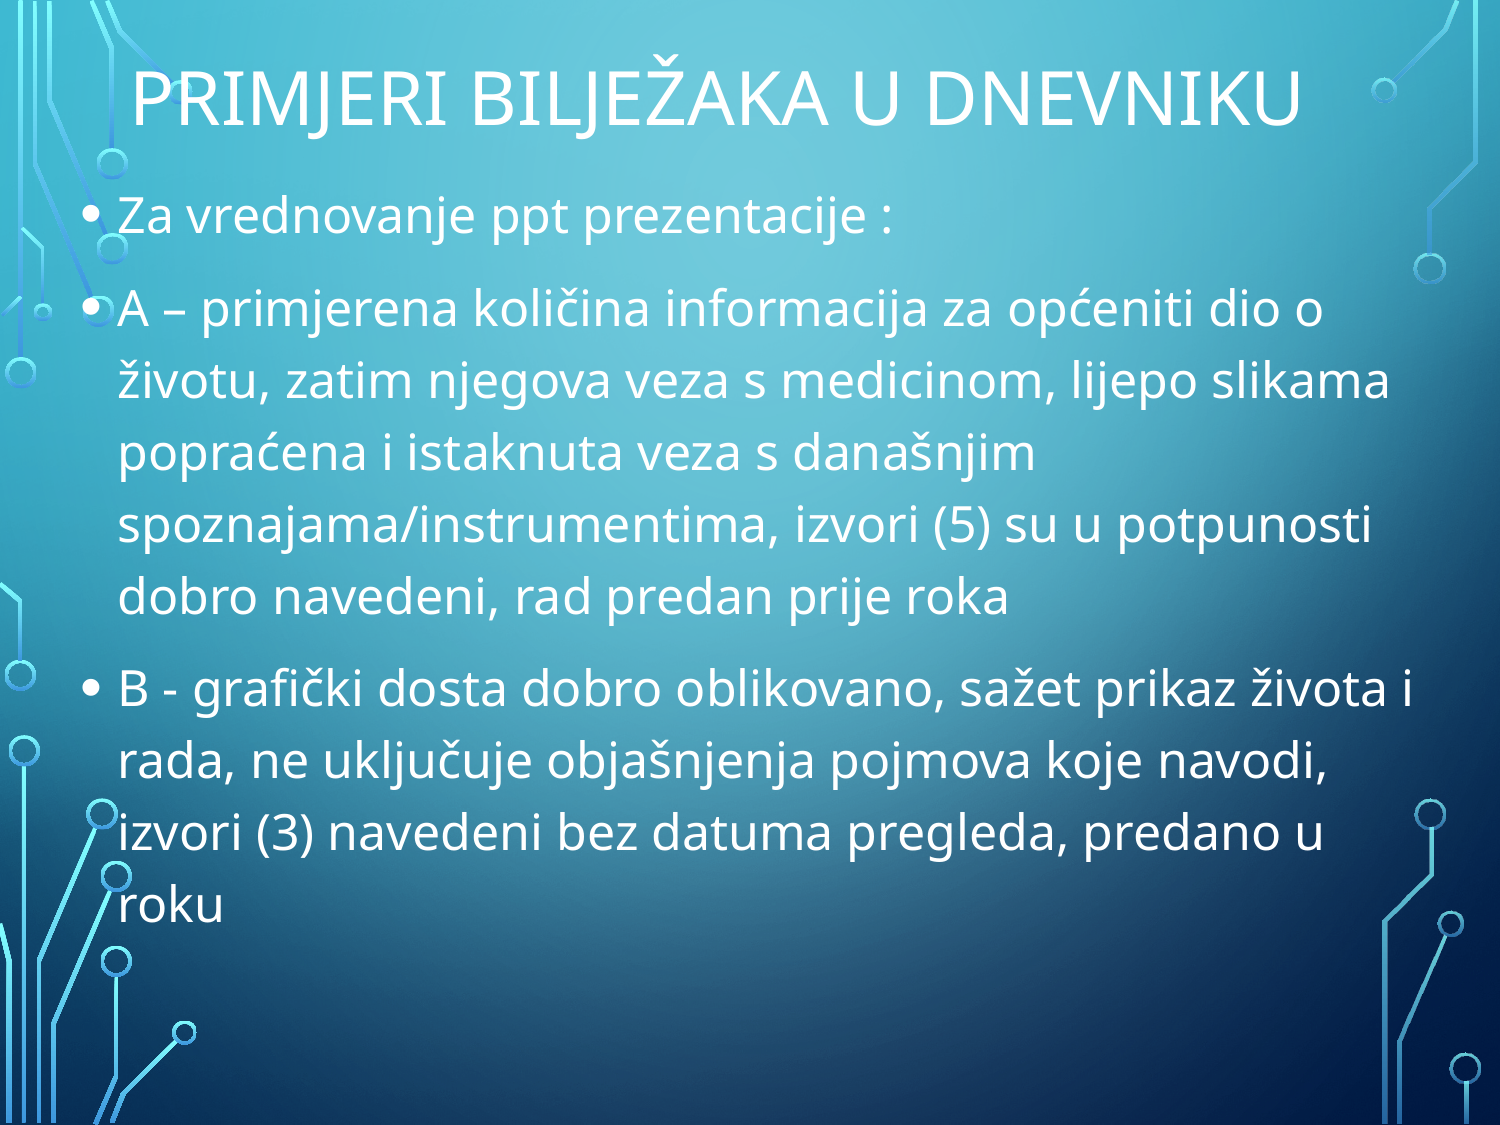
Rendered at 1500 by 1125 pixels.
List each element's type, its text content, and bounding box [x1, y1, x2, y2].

title Primjeri bilježaka u dnevniku [114, 42, 1386, 161]
list Za vrednovanje ppt prezentacije : A – primjerena količina informacija za općeniti dio o životu, zatim njegova veza s medicinom, lijepo slikama popraćena i istaknuta veza s današnjim spoznajama/instrumentima, izvori (5) su u potpunosti dobro navedeni, rad predan prije roka B - grafički dosta dobro oblikovano, sažet prikaz života i rada, ne uključuje objašnjenja pojmova koje navodi, izvori (3) navedeni bez datuma pregleda, predano u roku [64, 163, 1436, 1059]
